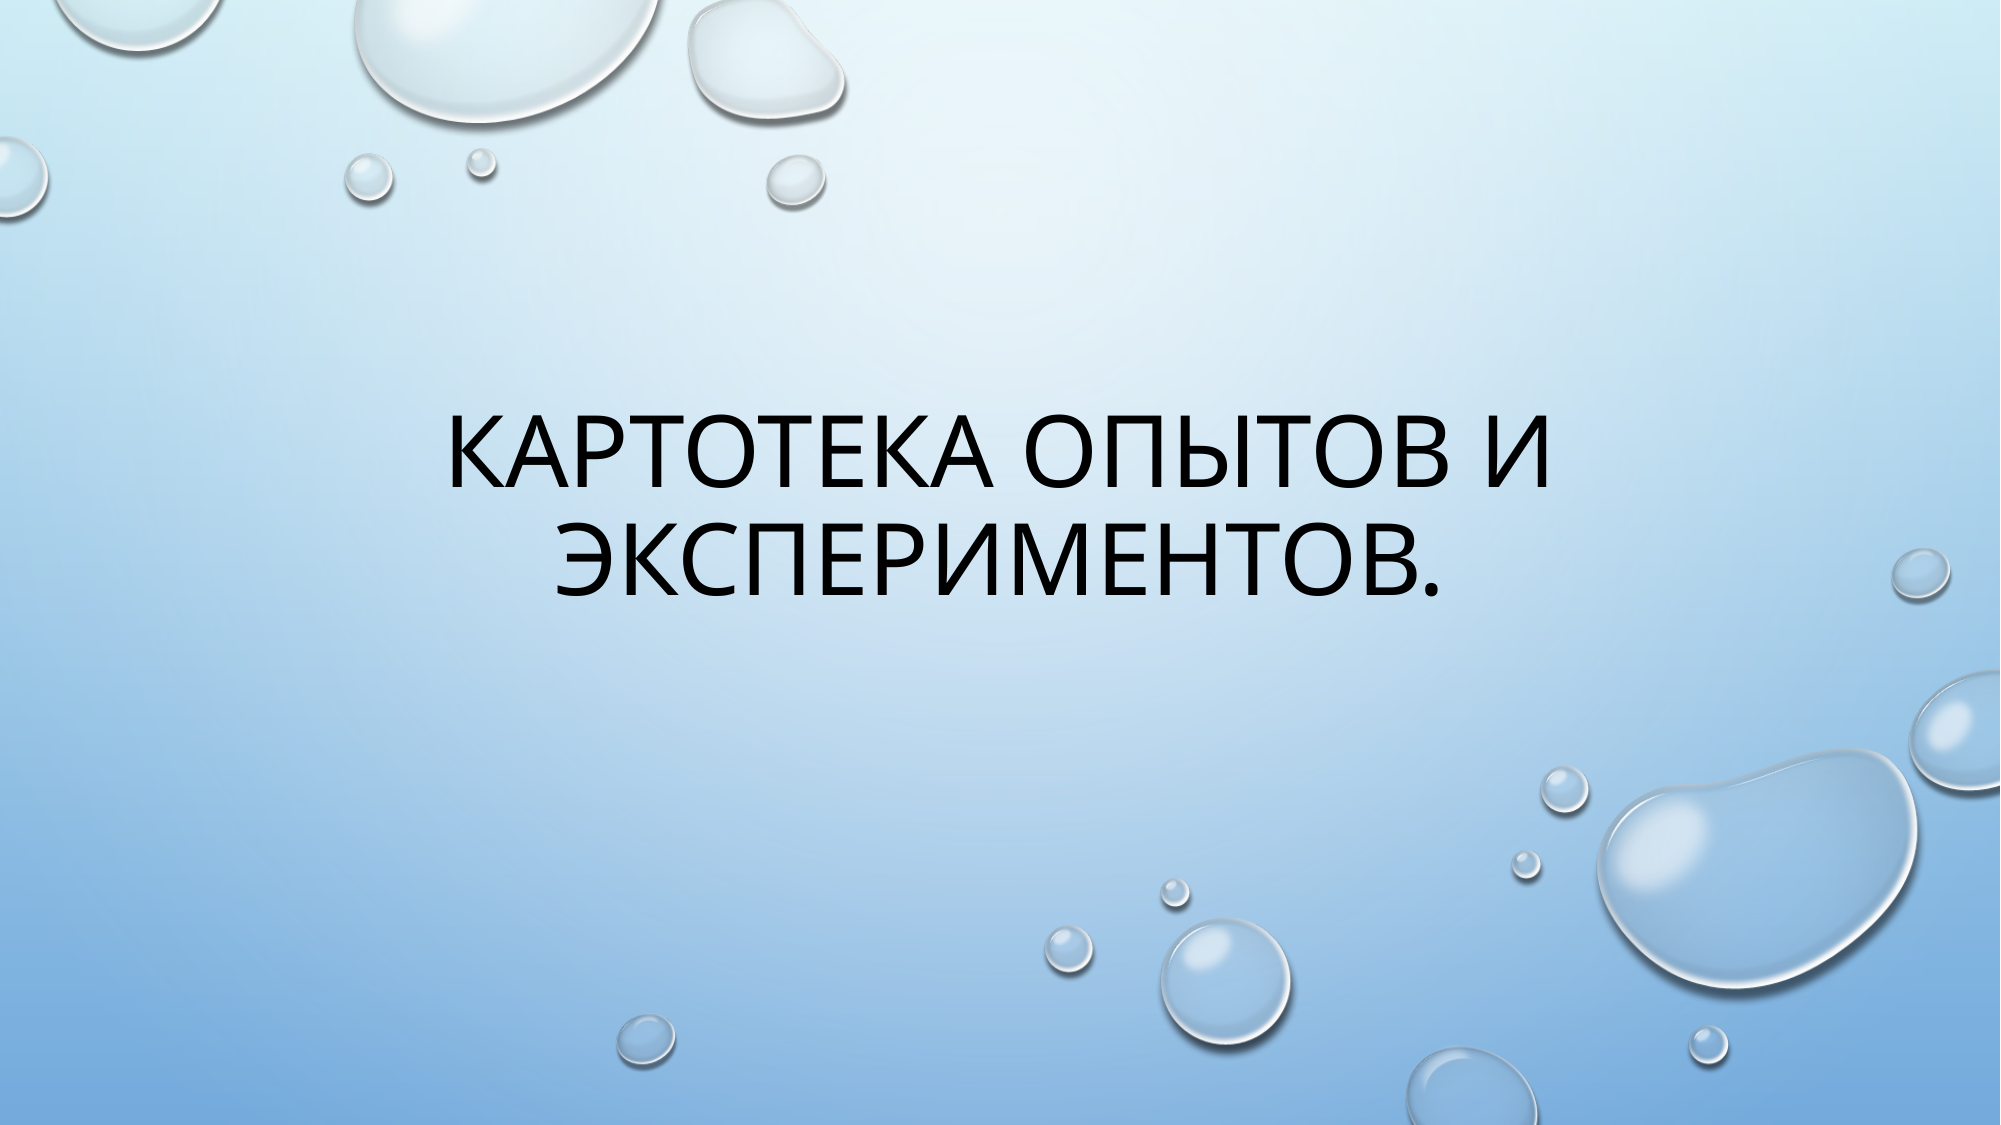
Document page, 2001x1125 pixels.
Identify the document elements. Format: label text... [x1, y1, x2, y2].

picture [0, 0, 2000, 1125]
title Картотека опытов и экспериментов. [287, 213, 1713, 625]
